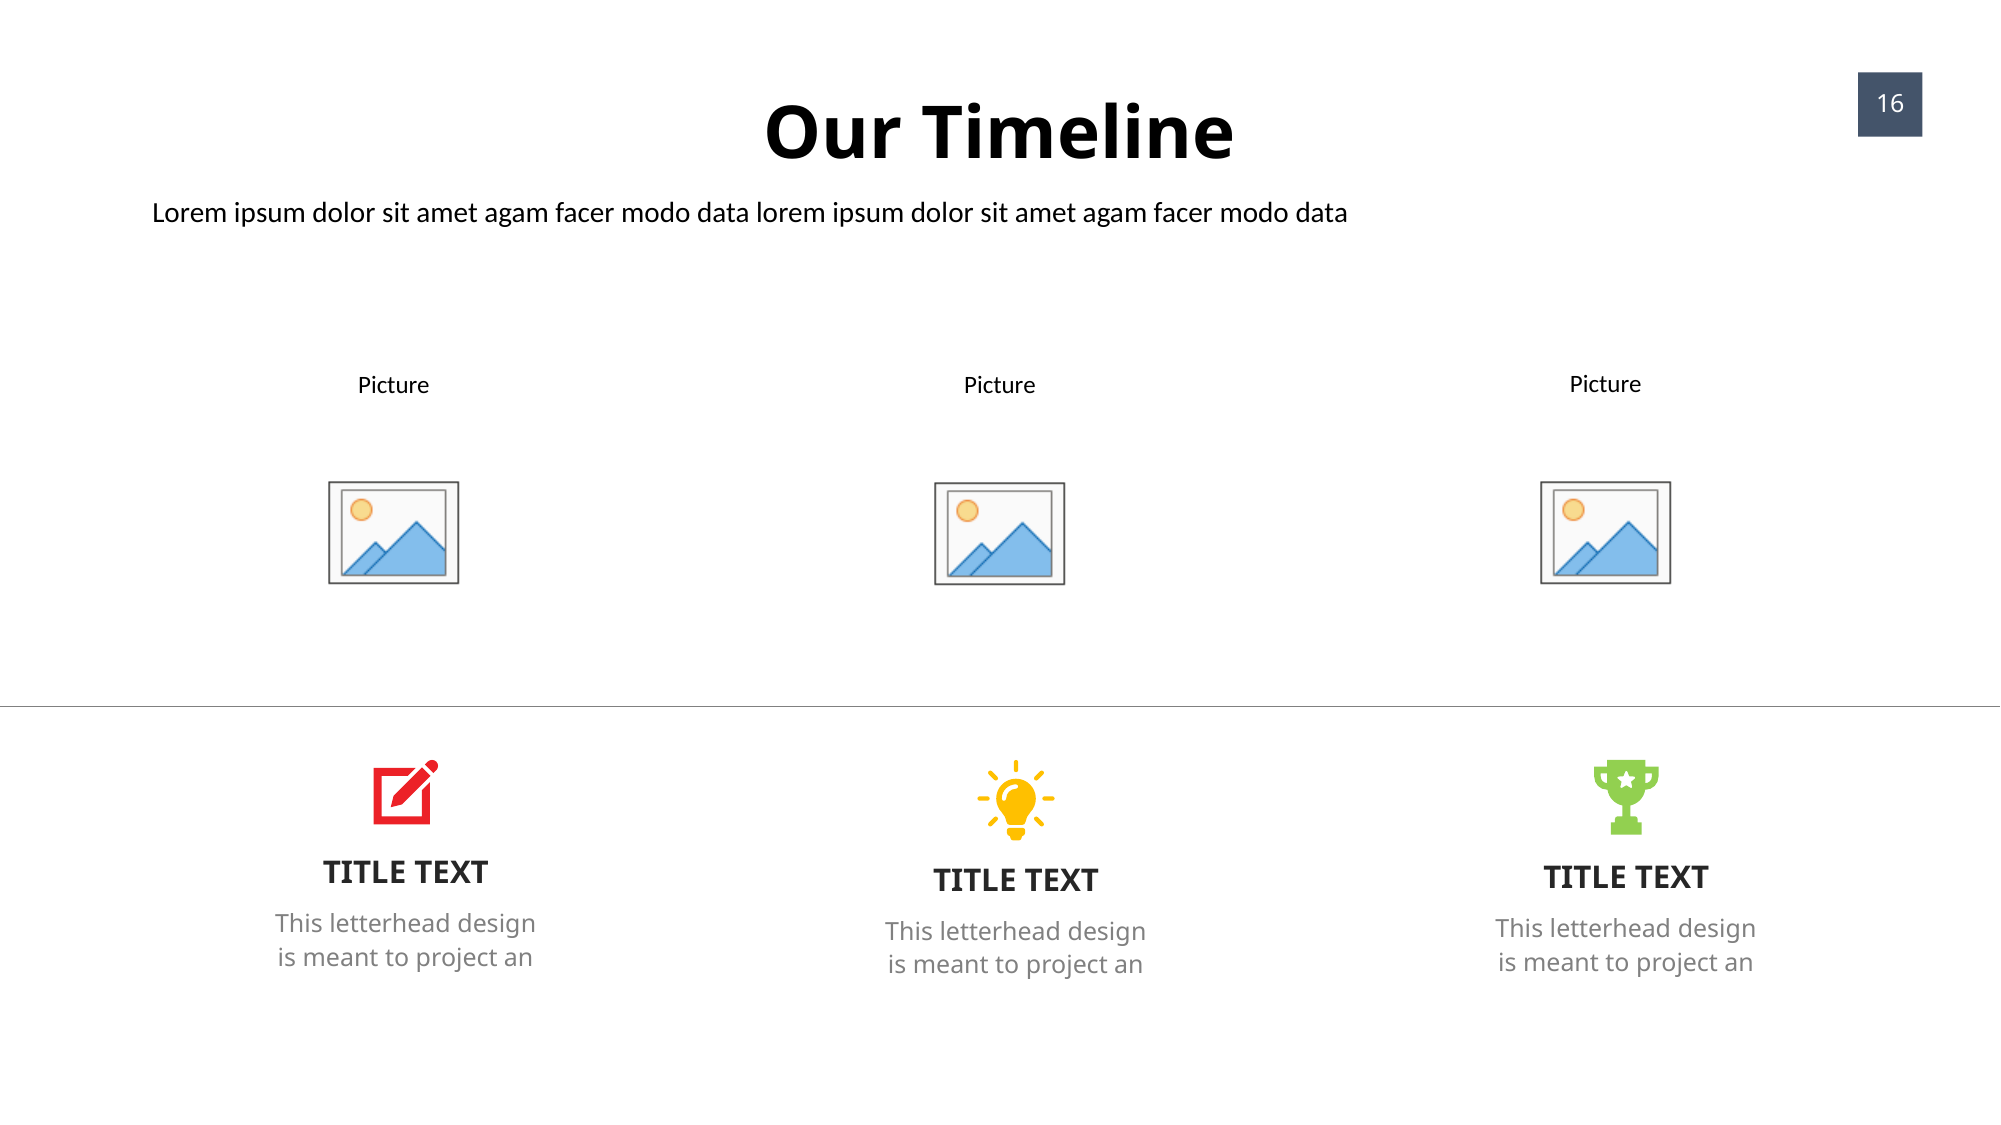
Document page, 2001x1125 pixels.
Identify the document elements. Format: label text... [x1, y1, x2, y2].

picture [849, 361, 1151, 707]
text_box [1487, 759, 1766, 978]
title Our Timeline [137, 78, 1863, 186]
picture [243, 360, 546, 707]
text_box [876, 759, 1156, 981]
subtitle Lorem ipsum dolor sit amet agam facer modo data lorem ipsum dolor sit amet agam facer modo data [137, 186, 1863, 227]
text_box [266, 759, 546, 973]
slide_number 16 [1863, 78, 1927, 130]
picture [1454, 360, 1757, 706]
